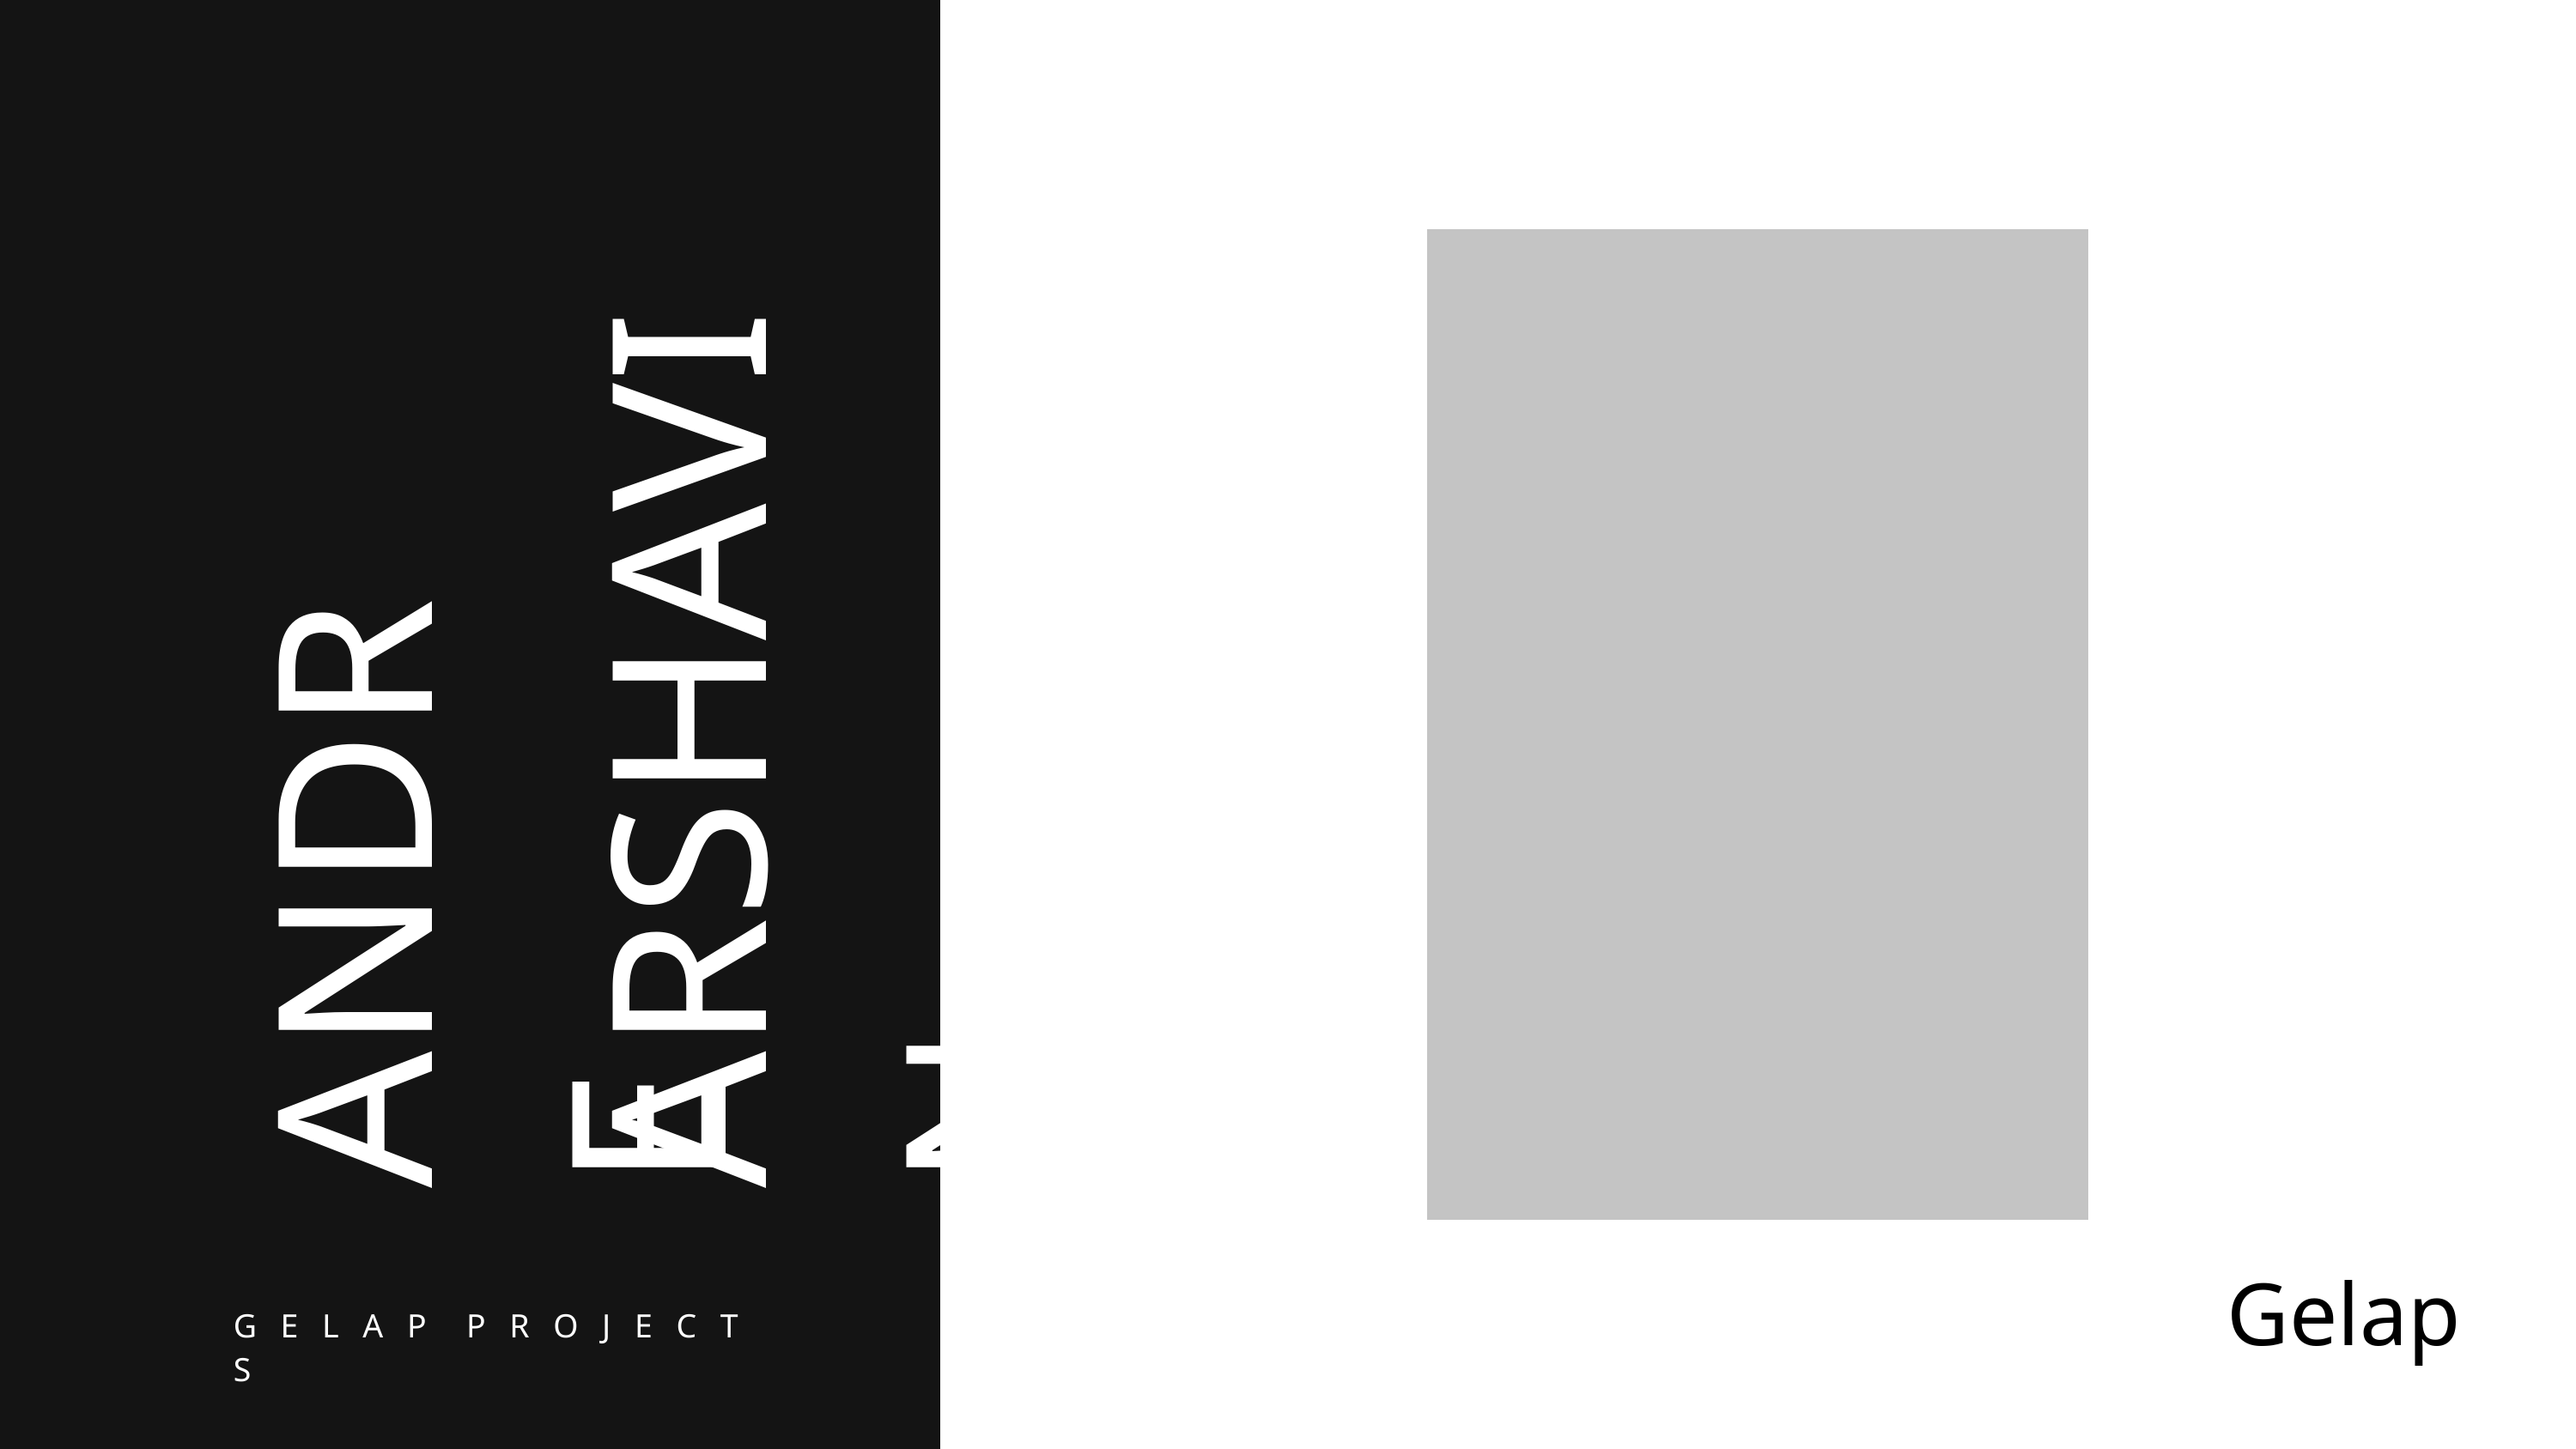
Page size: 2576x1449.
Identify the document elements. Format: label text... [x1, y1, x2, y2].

text_box G E L A P P R O J E C T S [233, 1300, 761, 1344]
text_box ANDRE [180, 524, 475, 1189]
picture [940, 0, 2576, 1449]
text_box ARSHAVIN [514, 202, 810, 1189]
